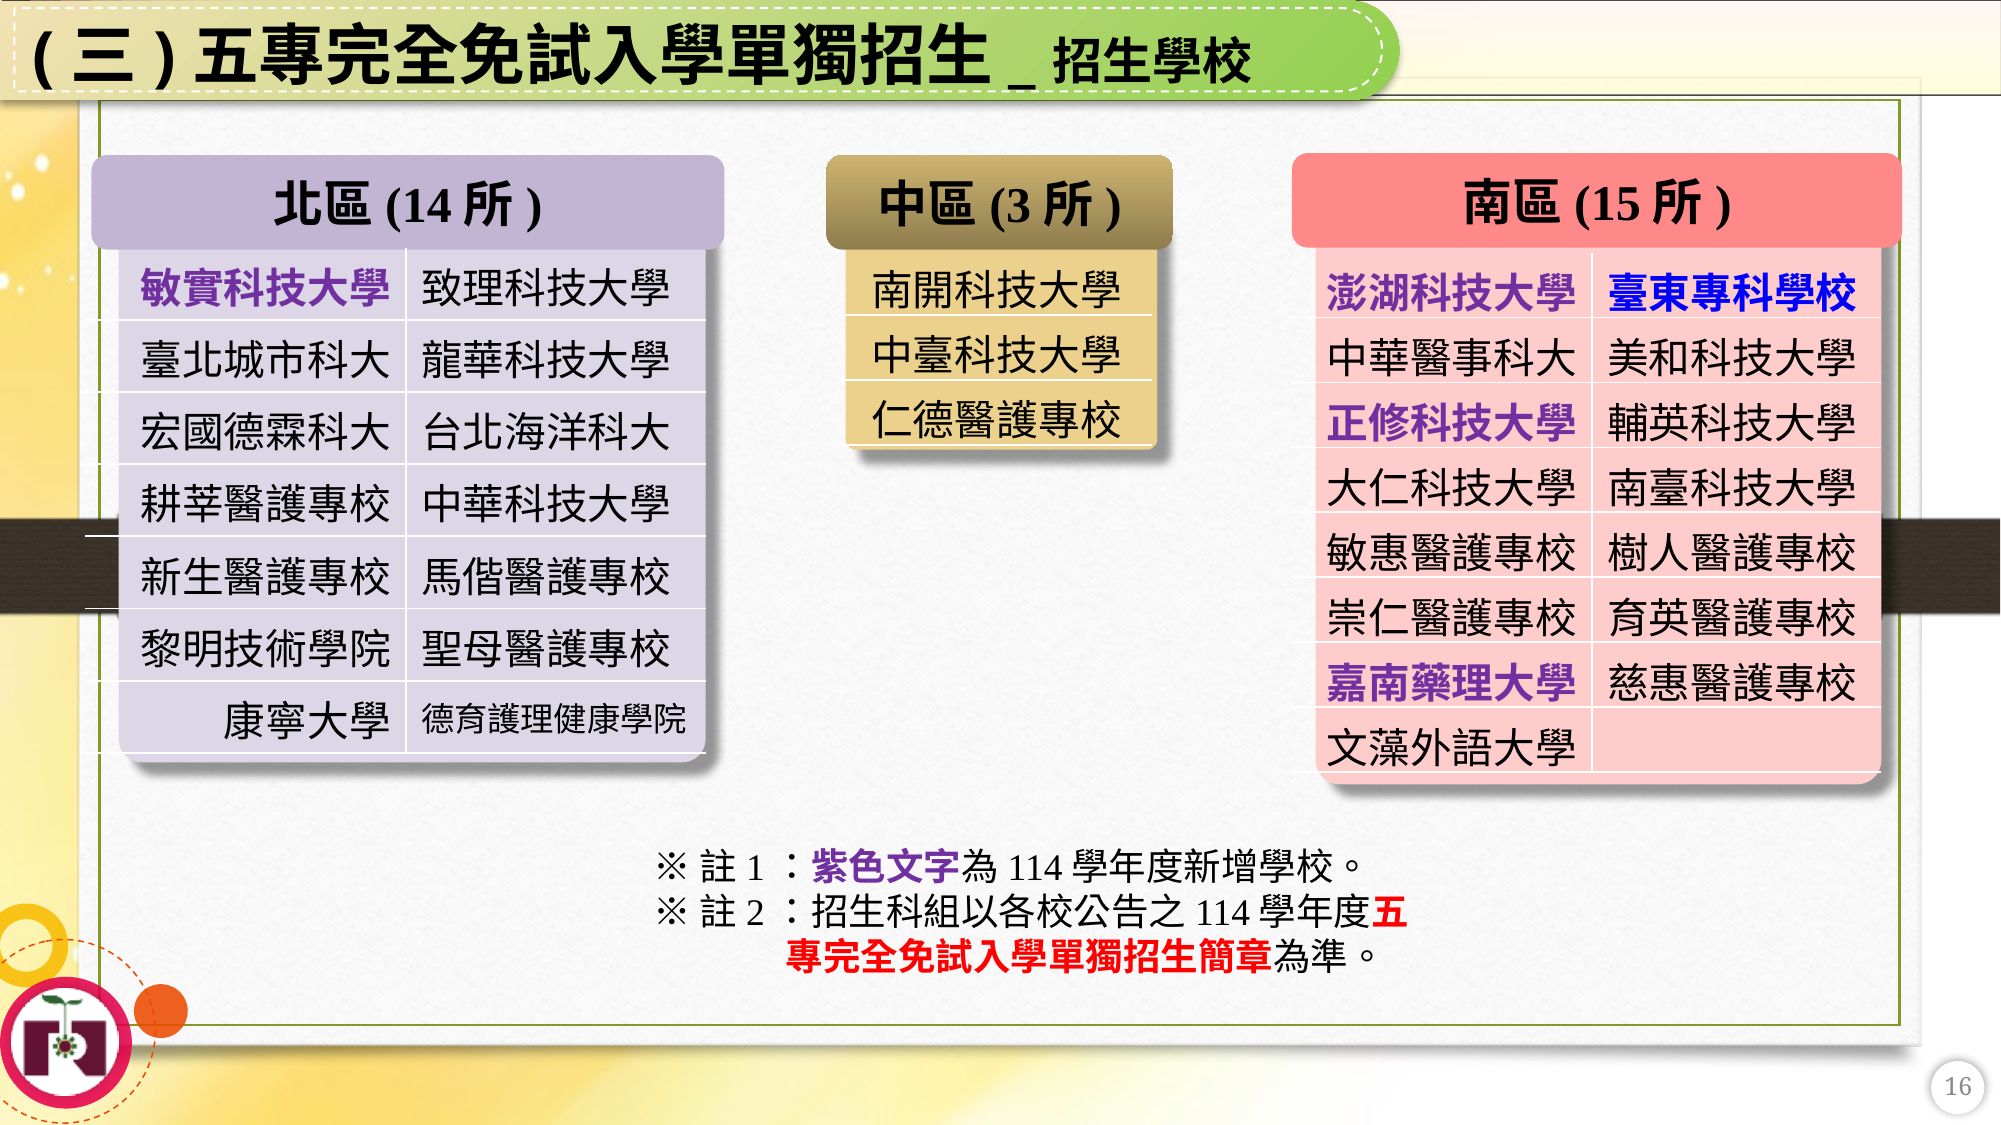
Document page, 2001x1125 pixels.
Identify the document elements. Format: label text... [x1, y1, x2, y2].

text_box 南區(15所) [1291, 153, 1903, 248]
table_header 南開科技大學 [841, 250, 1152, 314]
table_header 臺東專科學校 [1593, 253, 1881, 317]
table_cell 聖母醫護專校 [407, 609, 706, 680]
table_cell 中華醫事科大 [1291, 318, 1591, 382]
text_box 中區(3所) [826, 155, 1173, 250]
table_cell 宏國德霖科大 [85, 393, 405, 463]
table_header 敏實科技大學 [85, 248, 405, 319]
table_cell 慈惠醫護專校 [1593, 643, 1881, 706]
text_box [0, 0, 1400, 109]
picture [0, 94, 2001, 1125]
table_cell 樹人醫護專校 [1593, 513, 1881, 576]
picture [0, 920, 52, 971]
table_cell 德育護理健康學院 [407, 682, 706, 752]
table_cell 中臺科技大學 [841, 316, 1152, 379]
table_header 致理科技大學 [407, 248, 706, 319]
table_cell 文藻外語大學 [1291, 708, 1591, 771]
table_cell 康寧大學 [85, 682, 405, 752]
table_cell 耕莘醫護專校 [85, 465, 405, 535]
table_cell 正修科技大學 [1291, 383, 1591, 447]
table_cell 中華科技大學 [407, 465, 706, 535]
table_cell 美和科技大學 [1593, 318, 1881, 382]
text_box 北區(14所) [91, 155, 725, 250]
table_cell 仁德醫護專校 [841, 381, 1152, 444]
text_box [1315, 248, 1882, 764]
table_cell 南臺科技大學 [1593, 448, 1881, 511]
table_cell 黎明技術學院 [85, 609, 405, 680]
table_cell 大仁科技大學 [1291, 448, 1591, 511]
text_box ※註1：紫色文字為114學年度新增學校。 ※註2：招生科組以各校公告之114學年度五專完全免試入學單獨招生簡章為準。 [638, 835, 1447, 986]
table_cell 台北海洋科大 [407, 393, 706, 463]
table_cell 龍華科技大學 [407, 321, 706, 391]
table_cell 育英醫護專校 [1593, 578, 1881, 641]
table_cell 敏惠醫護專校 [1291, 513, 1591, 576]
table_cell 崇仁醫護專校 [1291, 578, 1591, 641]
text_box [848, 250, 1158, 450]
table_cell 嘉南藥理大學 [1291, 643, 1591, 706]
text_box [1319, 773, 1878, 785]
table_header 澎湖科技大學 [1291, 253, 1591, 317]
picture [0, 109, 98, 984]
table_cell 馬偕醫護專校 [407, 537, 706, 608]
table_cell 臺北城市科大 [85, 321, 405, 391]
table_cell 新生醫護專校 [85, 537, 405, 608]
table_cell [1593, 708, 1881, 771]
table_cell 輔英科技大學 [1593, 383, 1881, 447]
text_box [124, 754, 701, 763]
